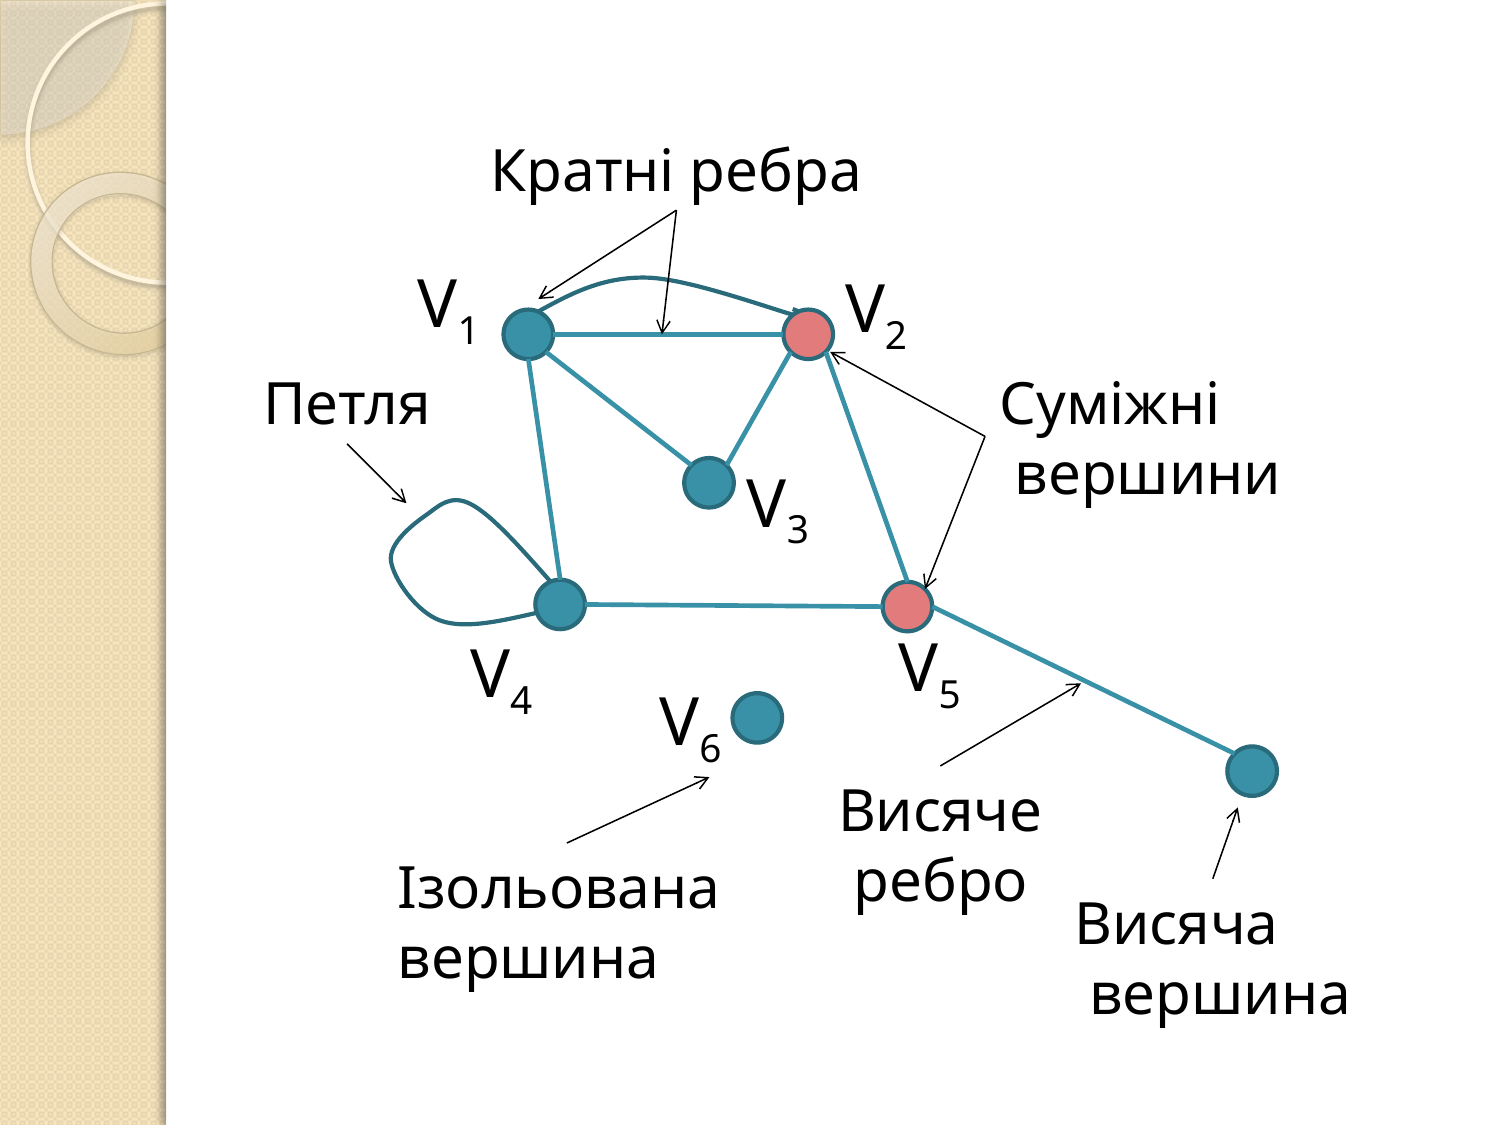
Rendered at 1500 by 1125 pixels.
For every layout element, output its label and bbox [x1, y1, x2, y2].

text_box [252, 125, 1347, 1036]
